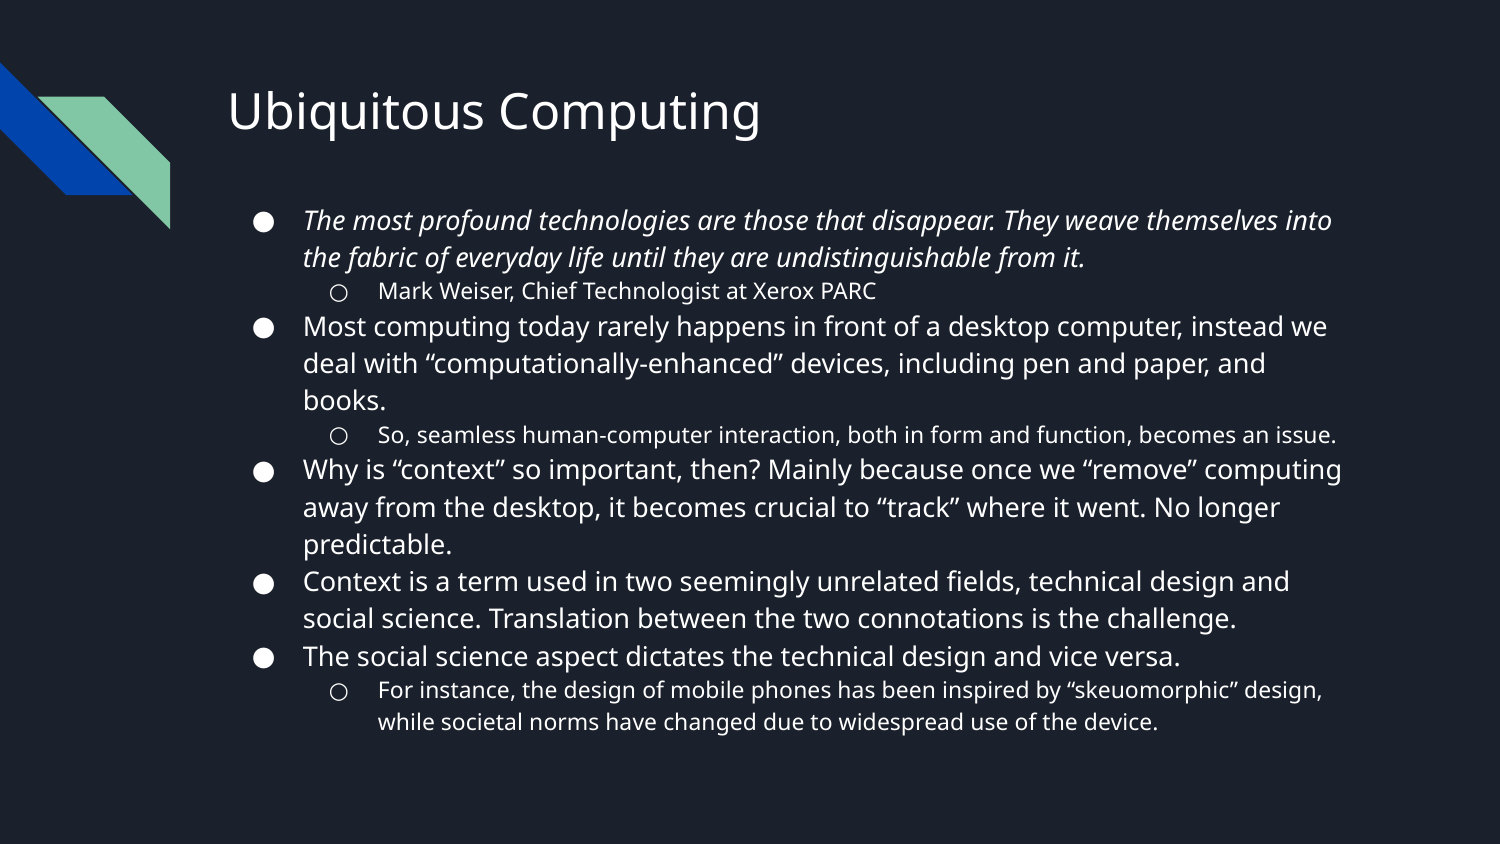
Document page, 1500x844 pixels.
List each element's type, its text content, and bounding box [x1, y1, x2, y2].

title Ubiquitous Computing [212, 64, 1368, 183]
list The most profound technologies are those that disappear. They weave themselves into the fabric of everyday life until they are undistinguishable from it. Mark Weiser, Chief Technologist at Xerox PARC Most computing today rarely happens in front of a desktop computer, instead we deal with “computationally-enhanced” devices, including pen and paper, and books. So, seamless human-computer interaction, both in form and function, becomes an issue. Why is “context” so important, then? Mainly because once we “remove” computing away from the desktop, it becomes crucial to “track” where it went. No longer predictable. Context is a term used in two seemingly unrelated fields, technical design and social science. Translation between the two connotations is the challenge. The social science aspect dictates the technical design and vice versa. For instance, the design of mobile phones has been inspired by “skeuomorphic” design, while societal norms have changed due to widespread use of the device. [212, 183, 1368, 661]
